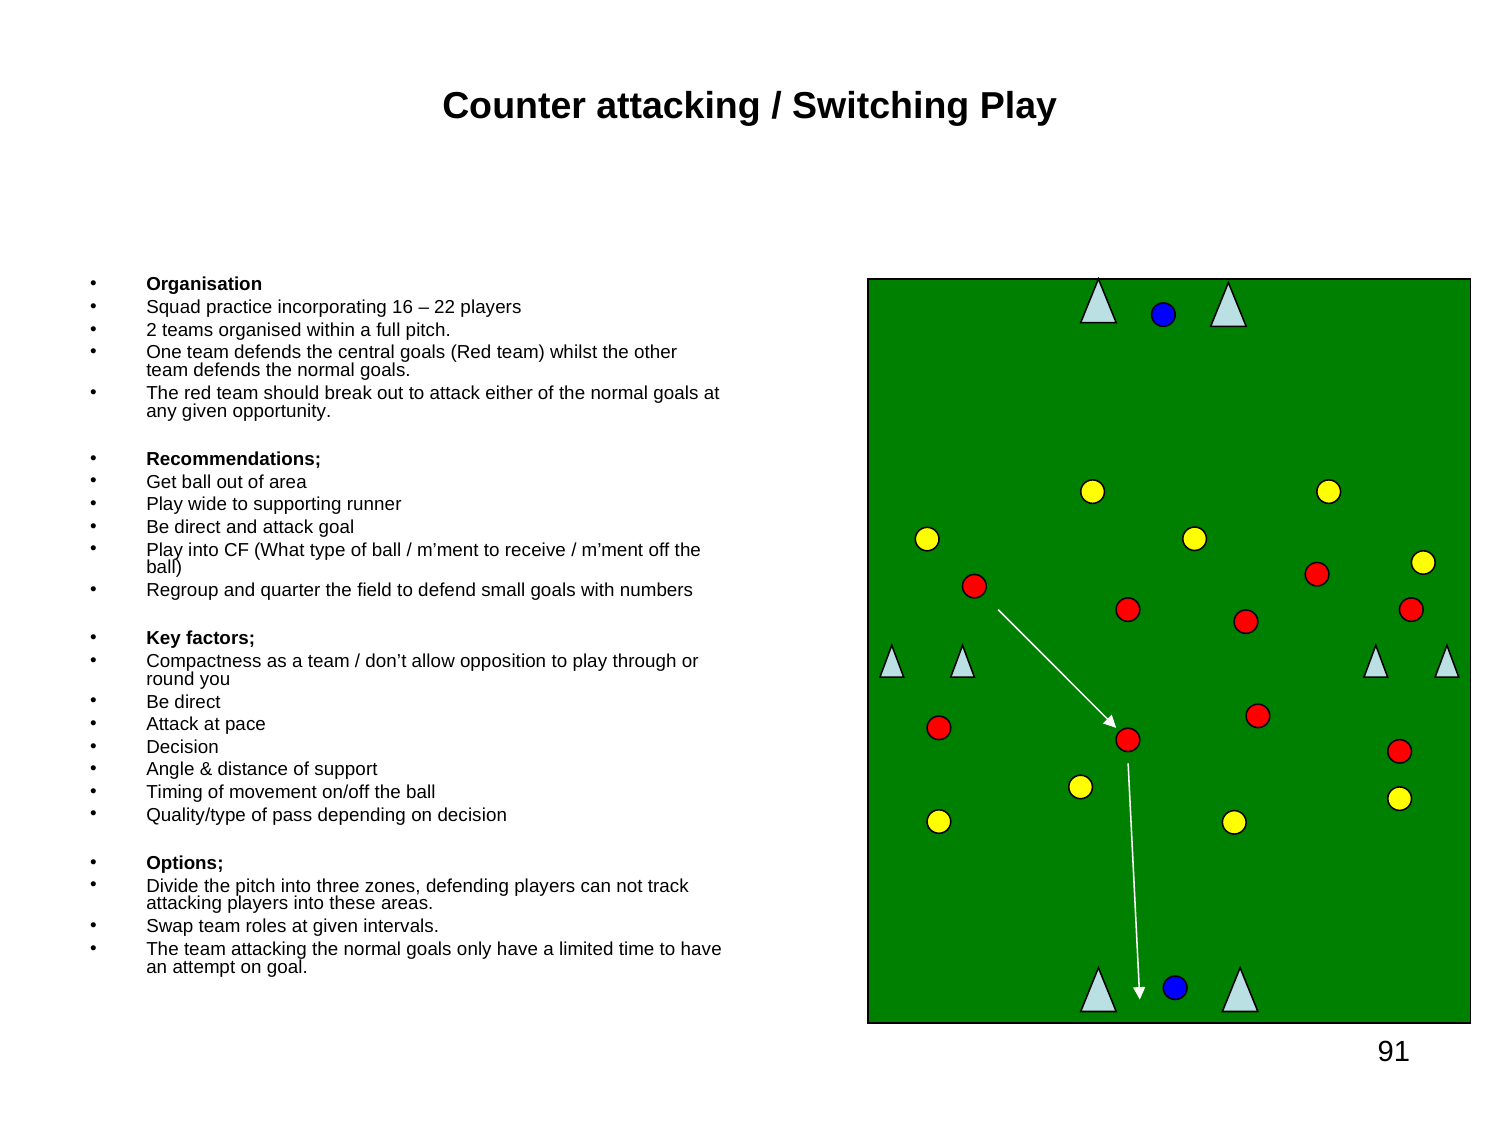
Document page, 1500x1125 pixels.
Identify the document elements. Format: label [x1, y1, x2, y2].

text_box [867, 278, 1471, 1103]
list [75, 268, 738, 1012]
title [75, 32, 1425, 220]
